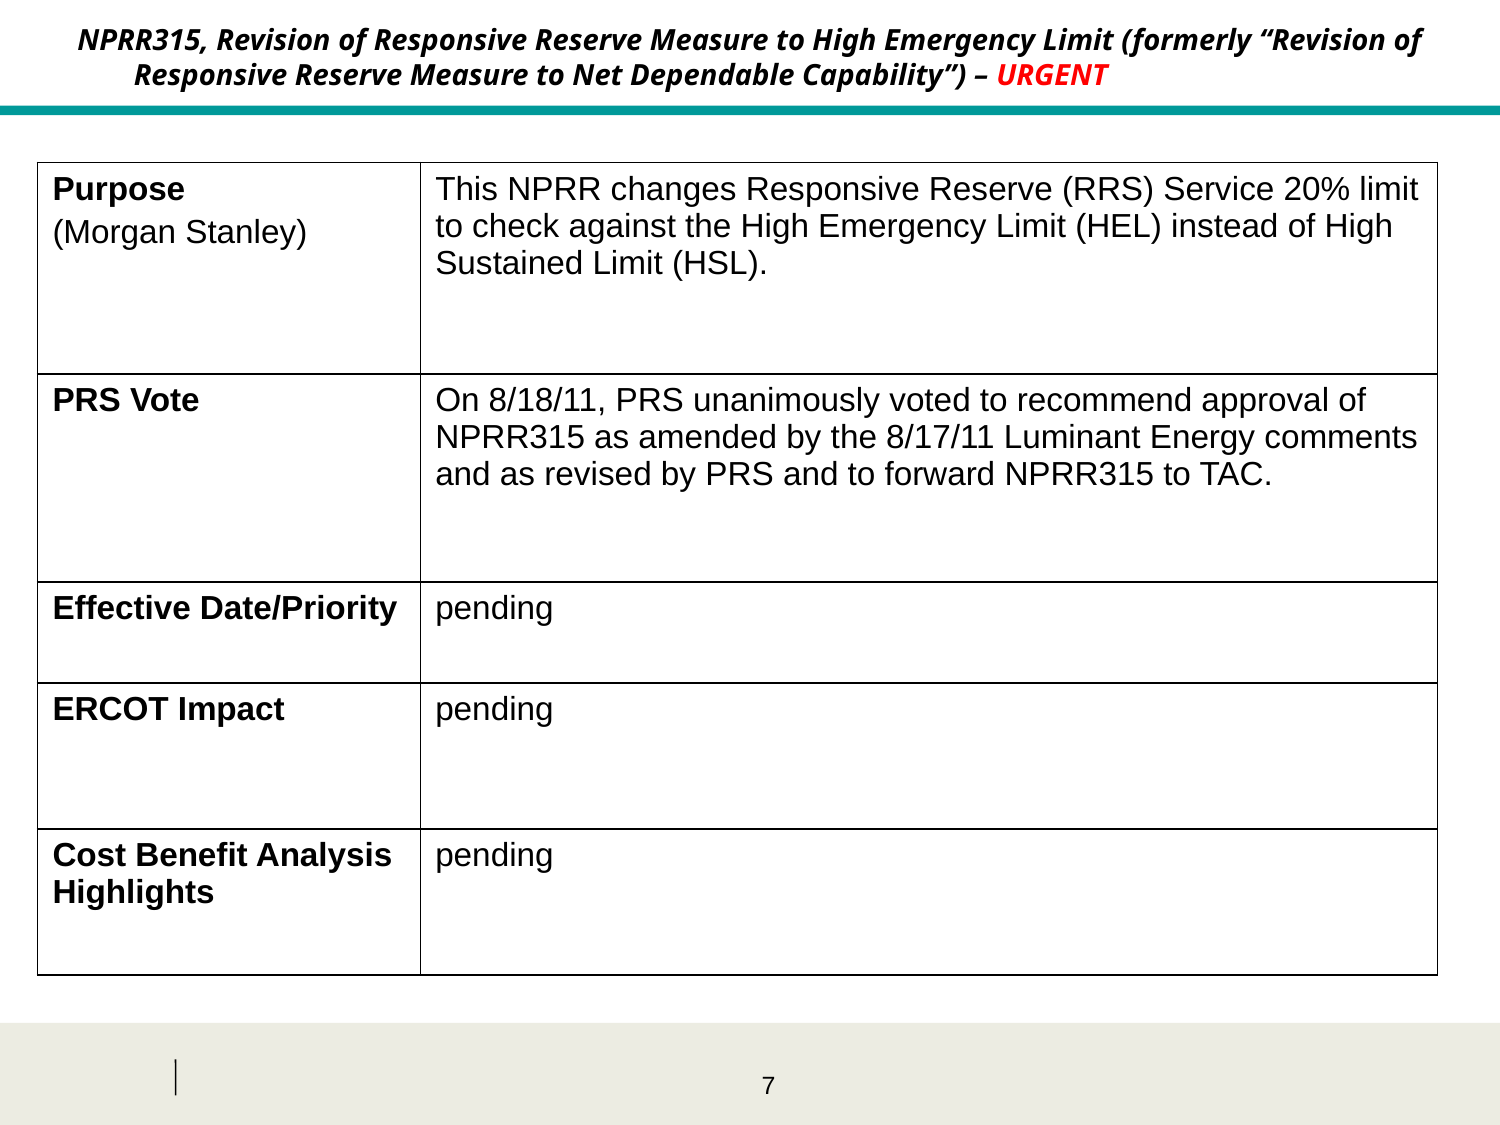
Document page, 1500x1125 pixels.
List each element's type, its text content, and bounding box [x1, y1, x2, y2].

table_cell On 8/18/11, PRS unanimously voted to recommend approval of NPRR315 as amended by the 8/17/11 Luminant Energy comments and as revised by PRS and to forward NPRR315 to TAC. [421, 375, 1437, 581]
table_cell Cost Benefit Analysis Highlights [38, 830, 420, 974]
title NPRR315, Revision of Responsive Reserve Measure to High Emergency Limit (formerly “Revision of Responsive Reserve Measure to Net Dependable Capability”) – Urgent [62, 0, 1500, 113]
table_cell PRS Vote [38, 375, 420, 581]
table_cell pending [421, 830, 1437, 974]
table_cell pending [421, 583, 1437, 682]
table_header Purpose (Morgan Stanley) [38, 163, 420, 373]
table_cell ERCOT Impact [38, 684, 420, 828]
table_header This NPRR changes Responsive Reserve (RRS) Service 20% limit to check against the High Emergency Limit (HEL) instead of High Sustained Limit (HSL). [421, 163, 1437, 373]
table_cell pending [421, 684, 1437, 828]
table_cell Effective Date/Priority [38, 583, 420, 682]
